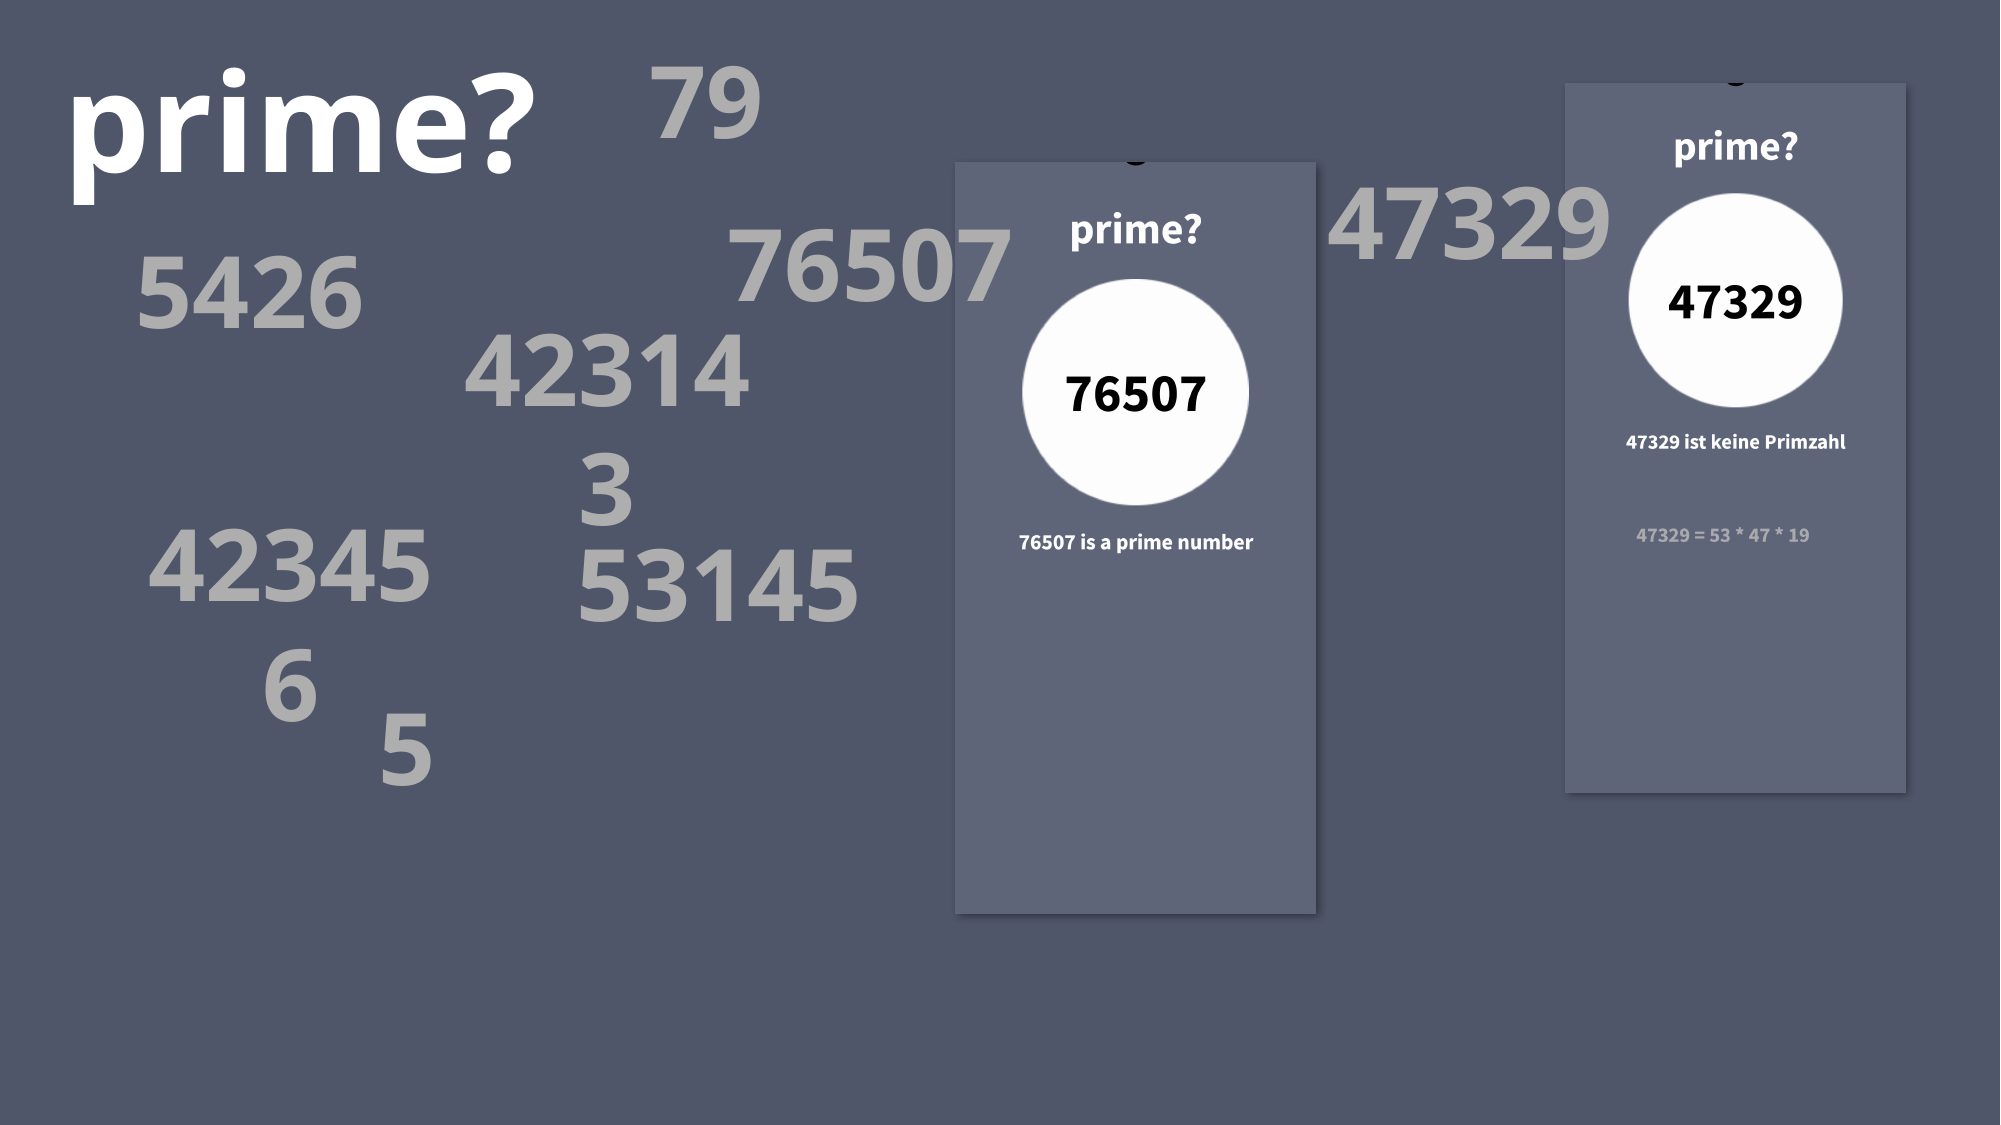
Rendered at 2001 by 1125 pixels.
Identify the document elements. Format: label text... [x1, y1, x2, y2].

text_box 5426 [71, 220, 429, 356]
picture [955, 162, 1317, 914]
text_box prime? [49, 27, 614, 208]
picture [1564, 83, 1907, 794]
text_box 423456 [112, 494, 470, 749]
text_box 47329 [1291, 152, 1564, 288]
text_box 423143 [428, 298, 787, 554]
text_box 76507 [699, 194, 955, 329]
text_box 5 [228, 677, 586, 813]
text_box 79 [527, 30, 886, 166]
text_box 53145 [540, 514, 898, 650]
